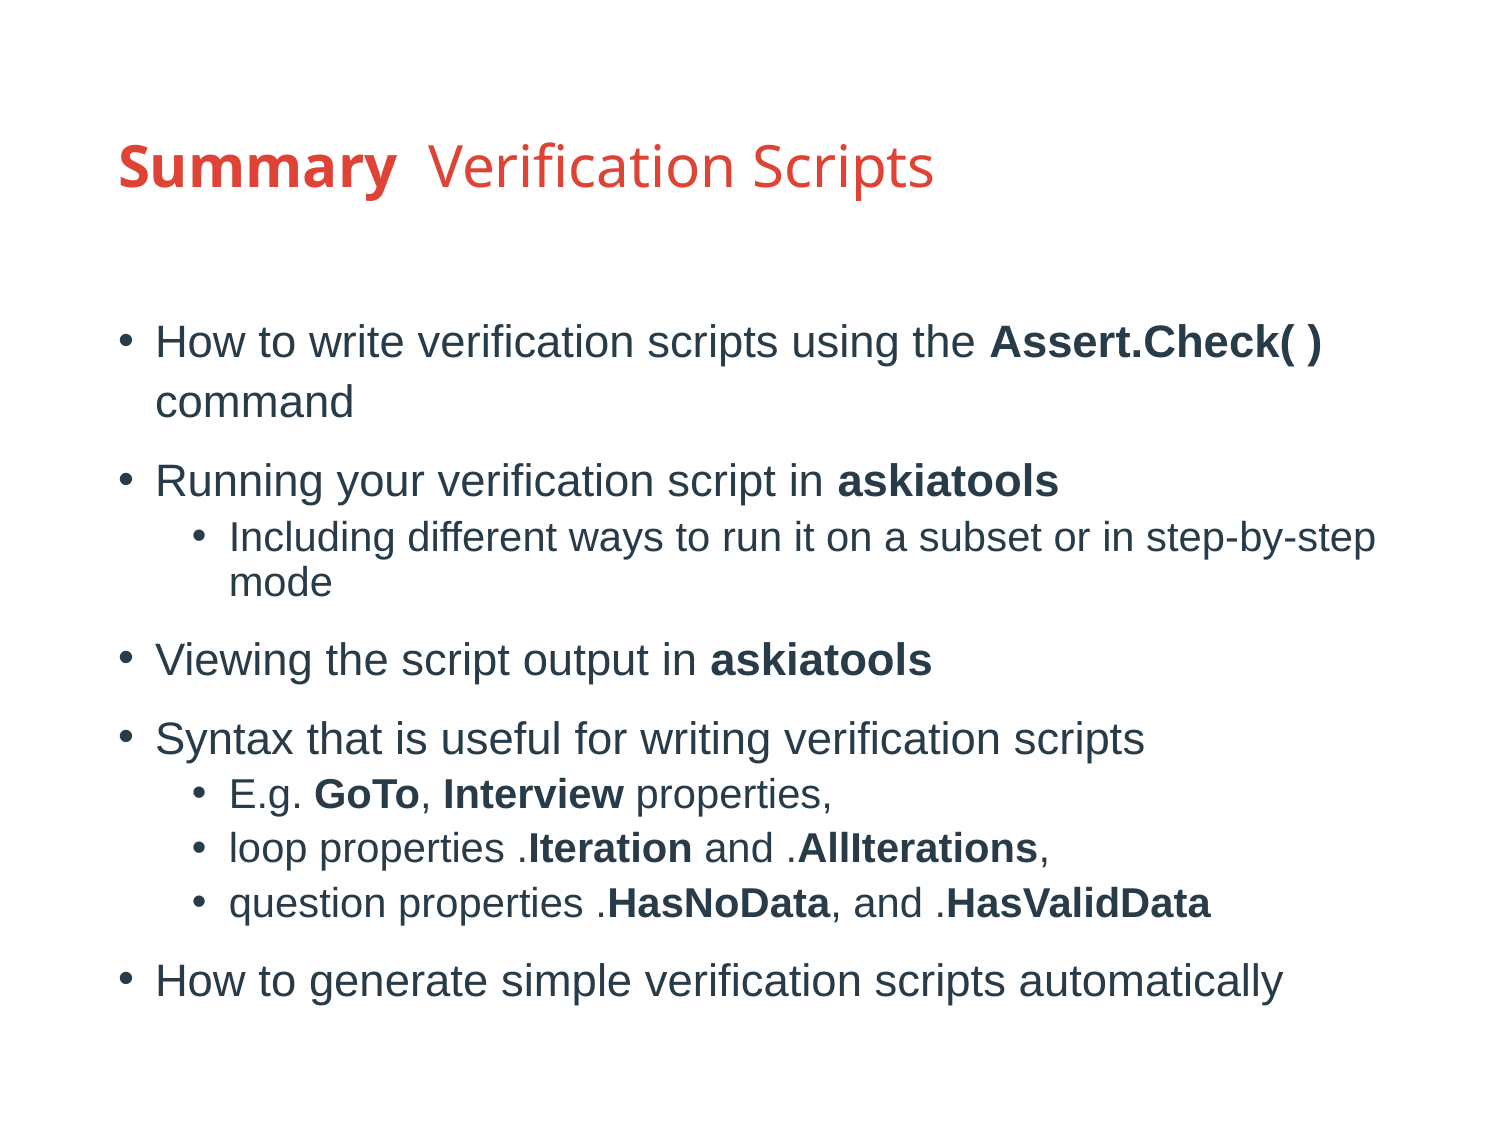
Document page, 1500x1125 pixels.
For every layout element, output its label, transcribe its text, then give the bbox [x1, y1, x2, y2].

list How to write verification scripts using the Assert.Check( ) command Running your verification script in askiatools Including different ways to run it on a subset or in step-by-step mode Viewing the script output in askiatools Syntax that is useful for writing verification scripts E.g. GoTo, Interview properties, loop properties .Iteration and .AllIterations, question properties .HasNoData, and .HasValidData How to generate simple verification scripts automatically [103, 299, 1397, 1014]
title Summary Verification Scripts [103, 59, 1397, 278]
